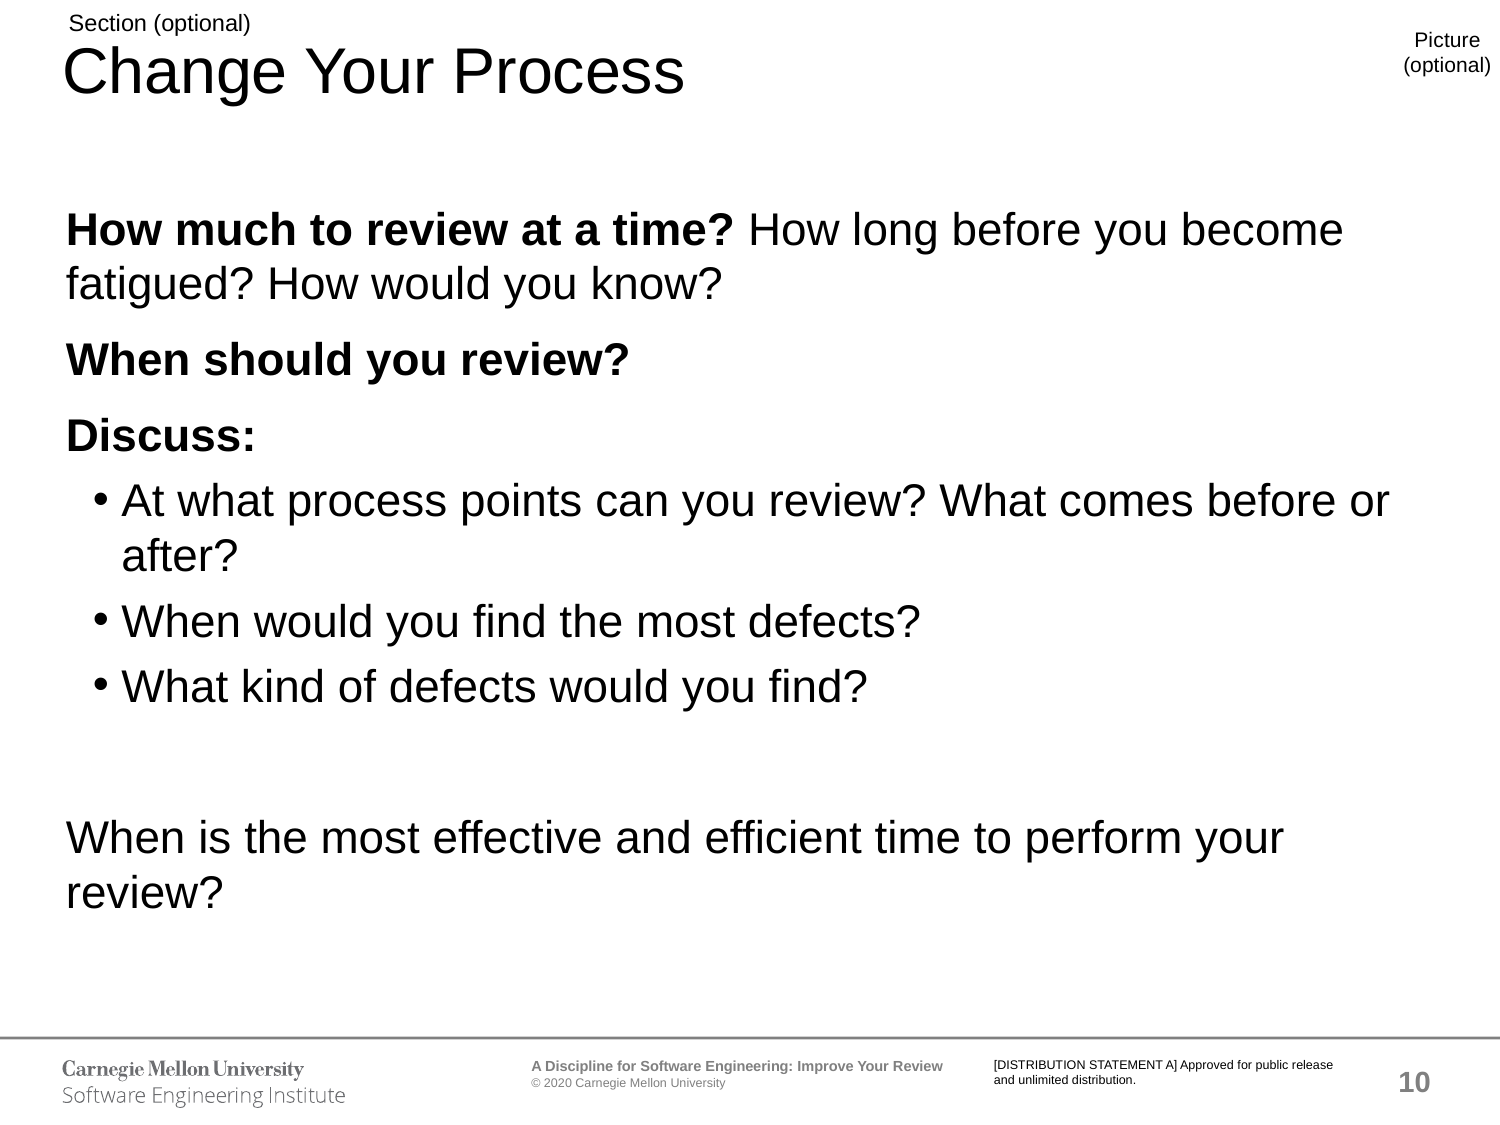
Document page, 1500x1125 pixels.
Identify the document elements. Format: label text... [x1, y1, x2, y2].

title Change Your Process [62, 37, 1338, 182]
list How much to review at a time? How long before you become fatigued? How would you know? When should you review? Discuss: At what process points can you review? What comes before or after? When would you find the most defects? What kind of defects would you find? When is the most effective and efficient time to perform your review? [65, 199, 1431, 1022]
